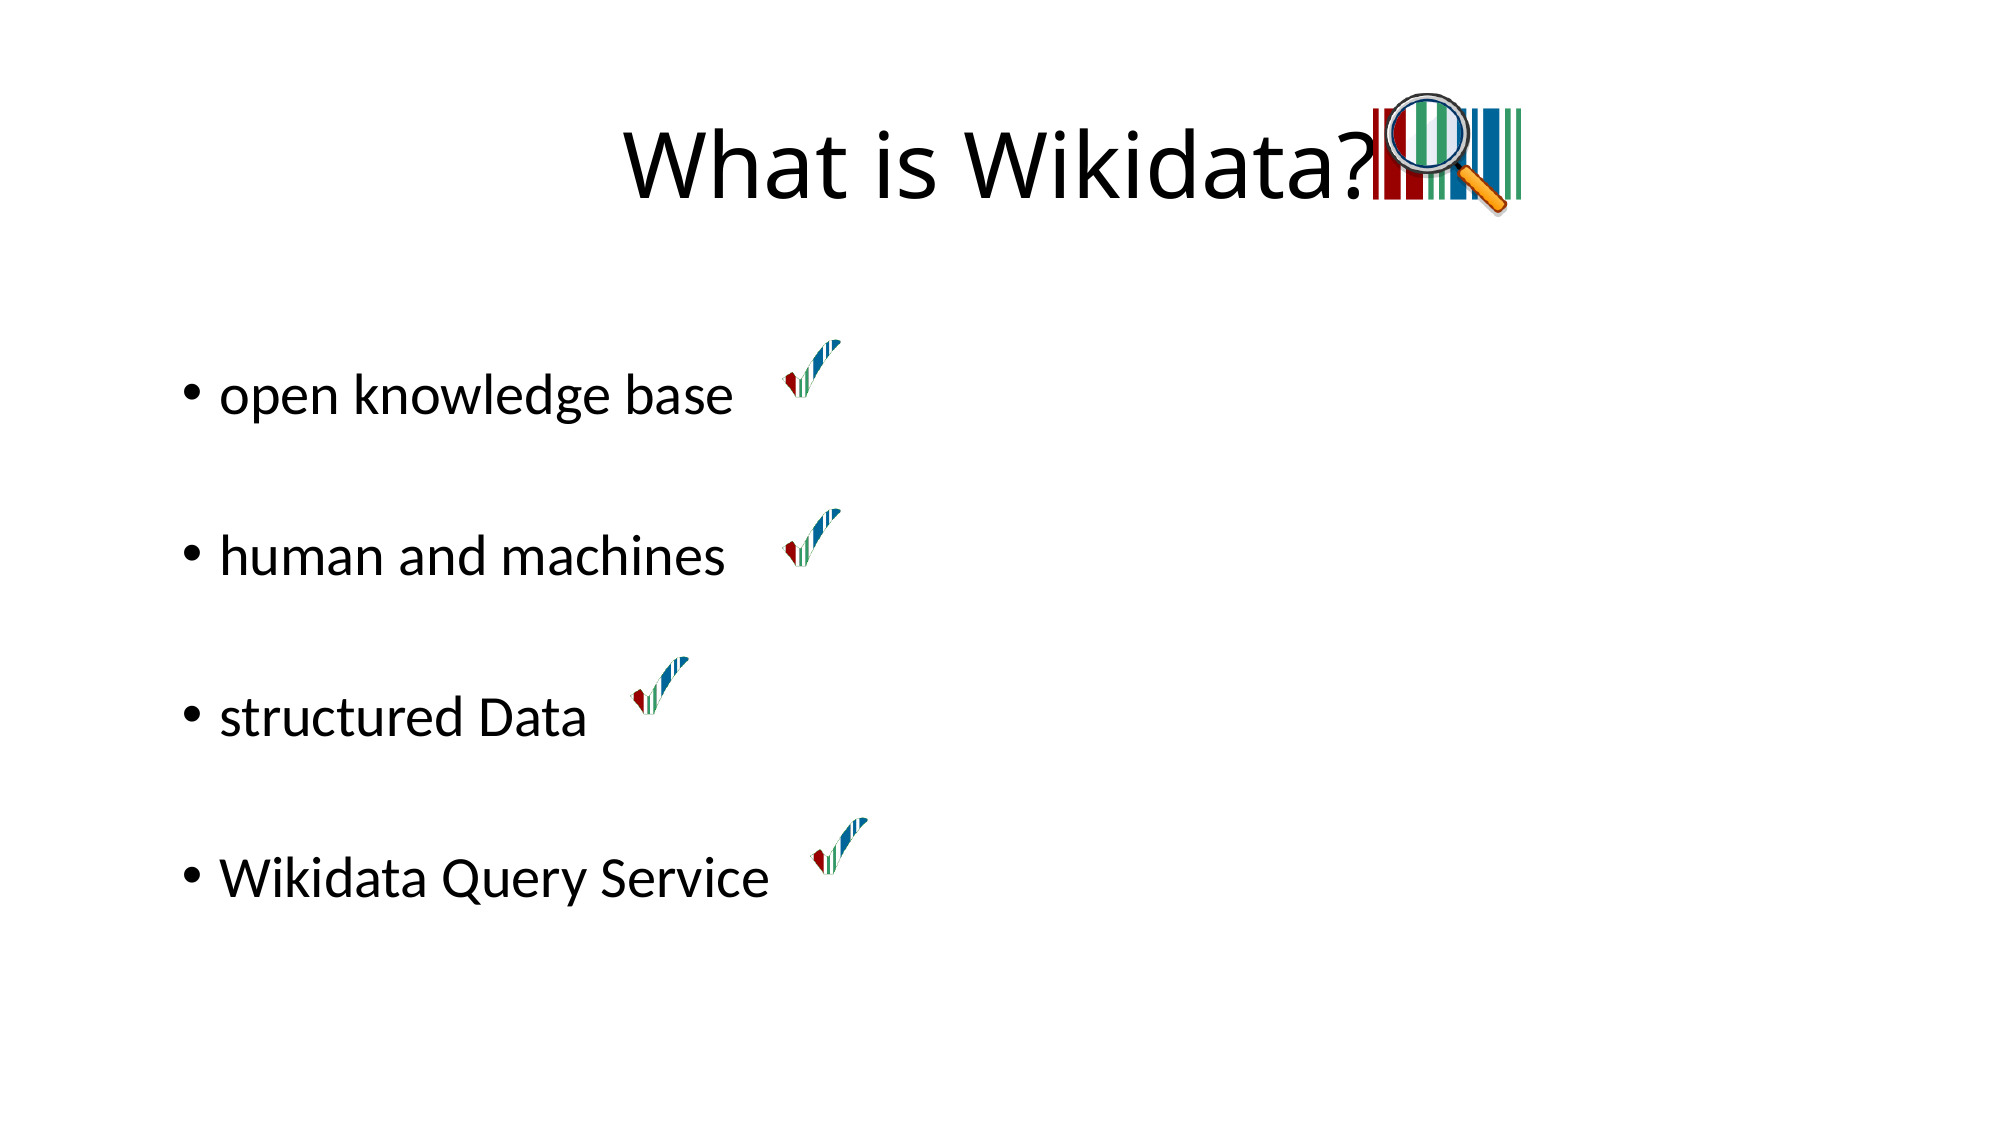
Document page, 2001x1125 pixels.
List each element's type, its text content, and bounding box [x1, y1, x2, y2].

picture [781, 507, 841, 567]
picture [781, 338, 841, 398]
picture [629, 655, 689, 715]
list open knowledge base human and machines structured Data Wikidata Query Service [166, 279, 1892, 994]
title What is Wikidata? [137, 59, 1863, 278]
picture [809, 816, 868, 875]
picture [1373, 80, 1521, 227]
